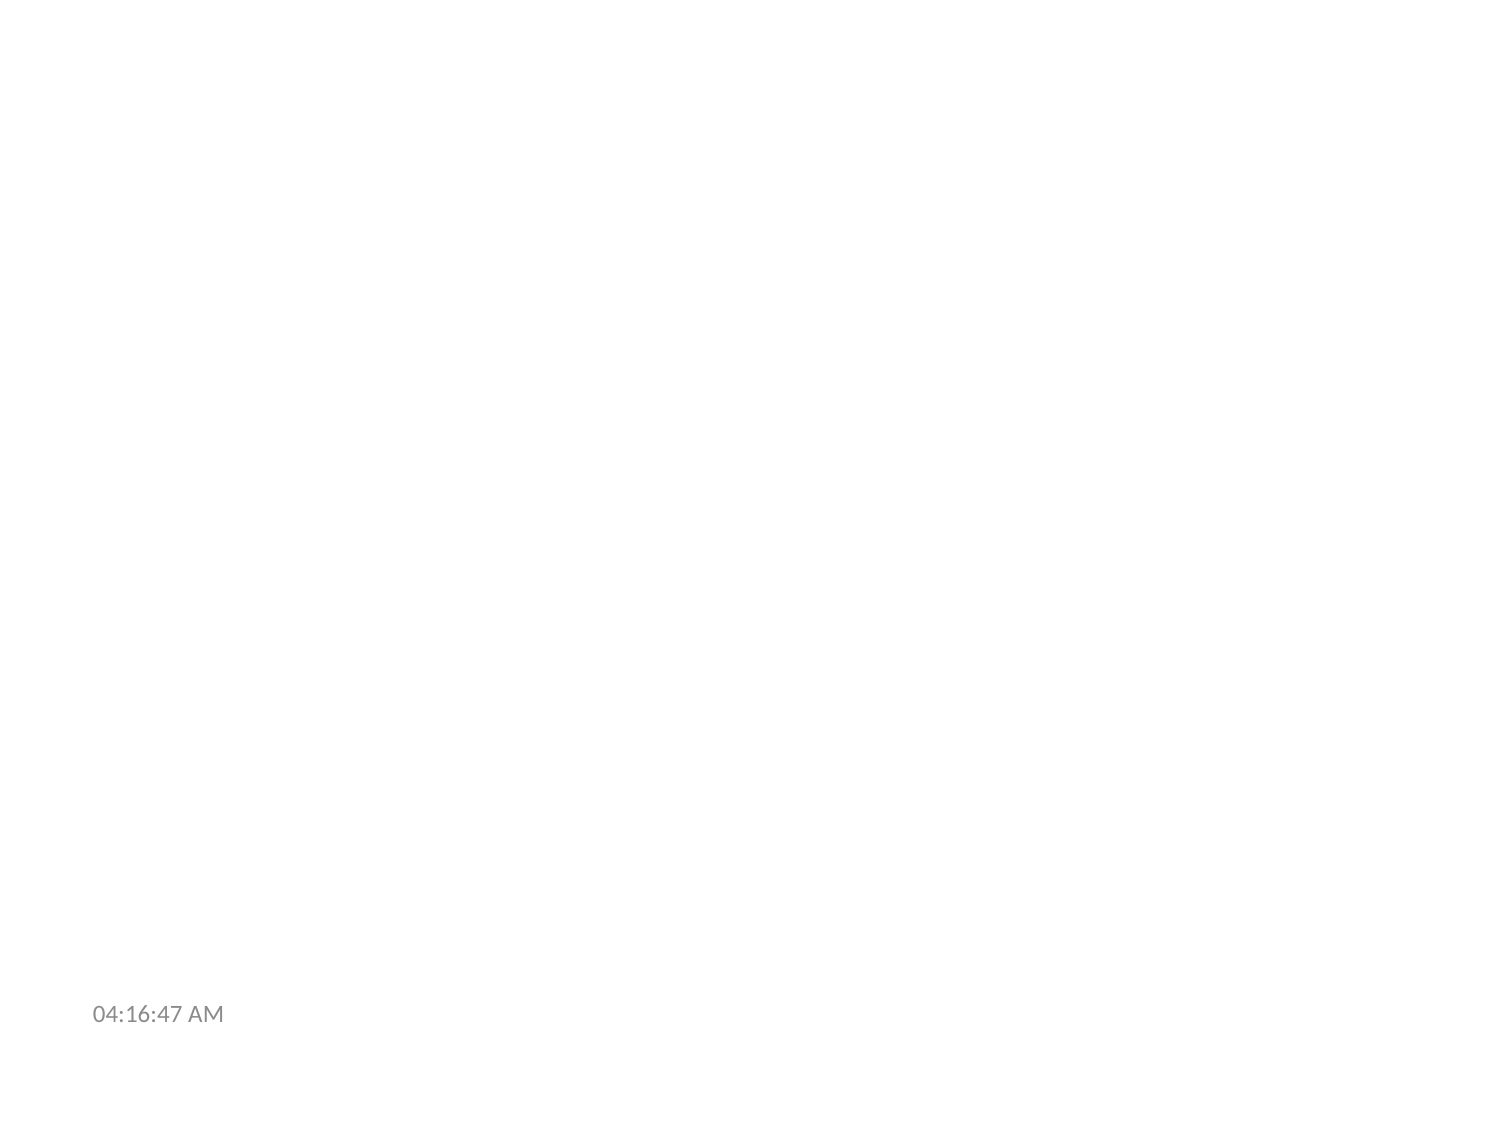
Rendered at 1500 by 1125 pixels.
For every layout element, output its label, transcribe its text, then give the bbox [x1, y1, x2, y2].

text_box 3:35:09 PM [77, 982, 428, 1043]
